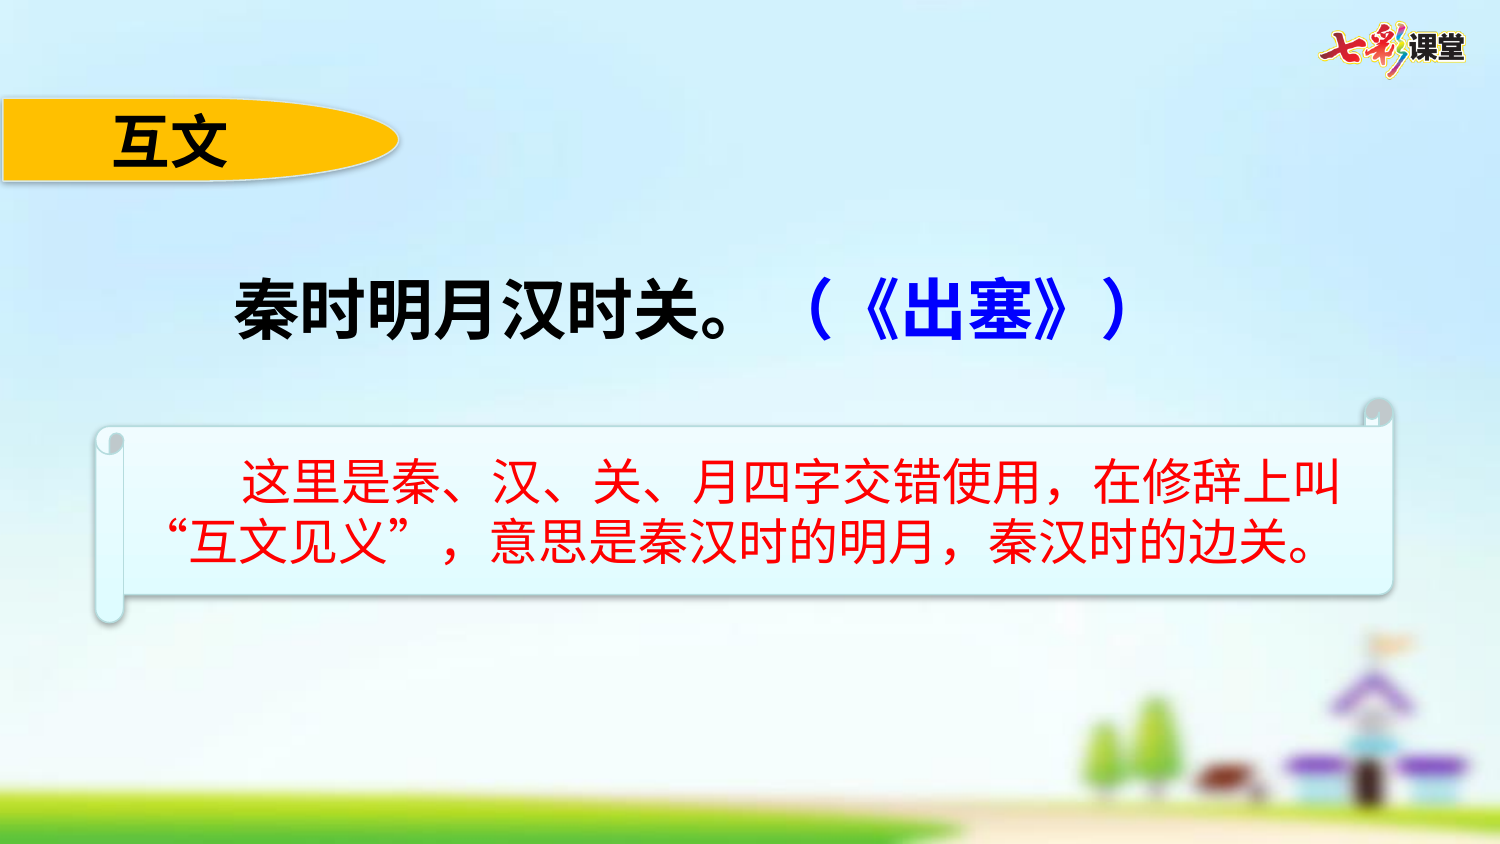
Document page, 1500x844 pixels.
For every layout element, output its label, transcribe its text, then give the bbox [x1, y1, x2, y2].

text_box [0, 97, 399, 182]
picture [0, 0, 1500, 844]
text_box 秦时明月汉时关。（《出塞》） [218, 244, 1270, 356]
text_box 这里是秦、汉、关、月四字交错使用，在修辞上叫“互文见义”，意思是秦汉时的明月，秦汉时的边关。 [94, 397, 1394, 624]
